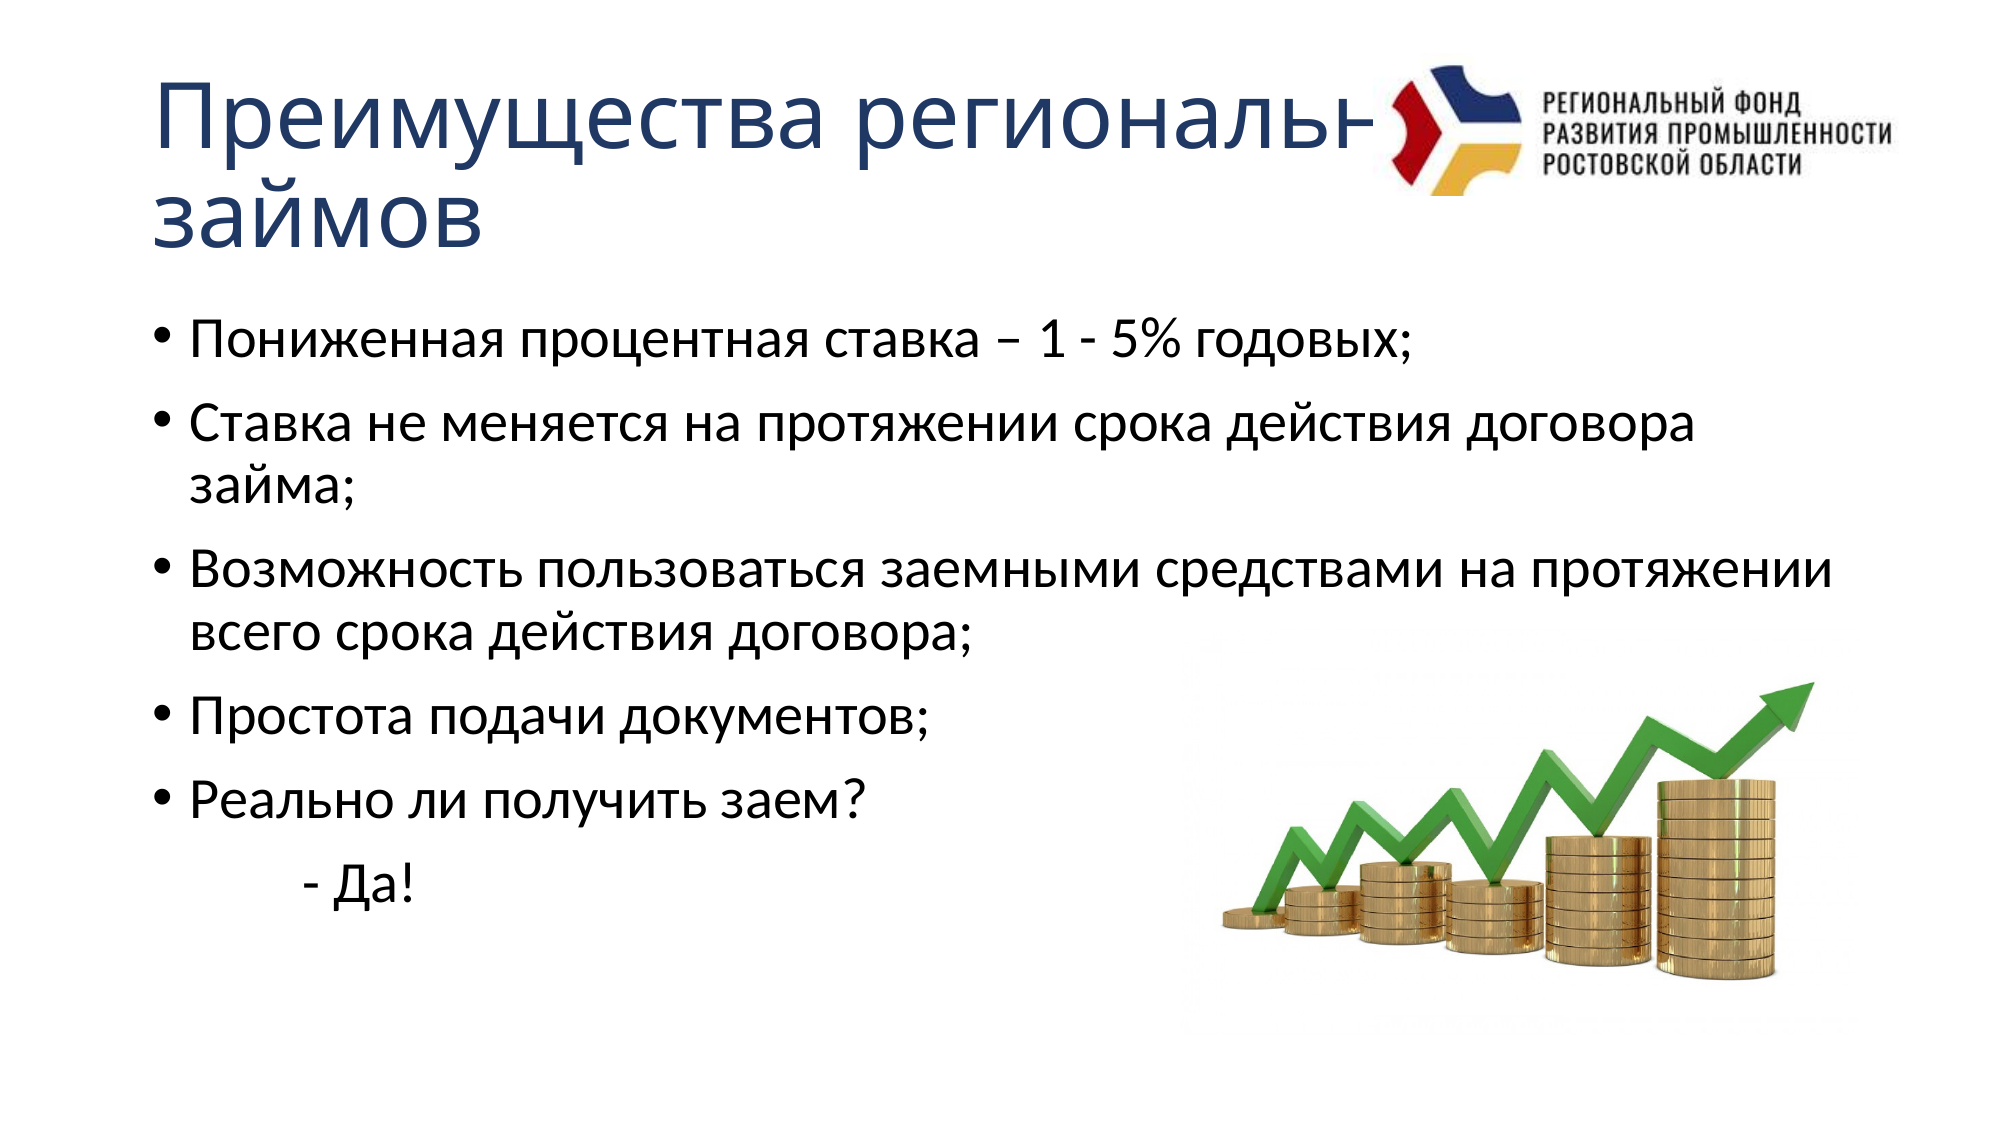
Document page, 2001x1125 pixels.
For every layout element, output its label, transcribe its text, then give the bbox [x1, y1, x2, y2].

title Преимущества региональных займов [137, 59, 1863, 278]
list Пониженная процентная ставка – 1 - 5% годовых; Ставка не меняется на протяжении срока действия договора займа; Возможность пользоваться заемными средствами на протяжении всего срока действия договора; Простота подачи документов; Реально ли получить заем? - Да! [137, 299, 1863, 1014]
picture [1178, 597, 1859, 1067]
picture [1373, 53, 1924, 196]
